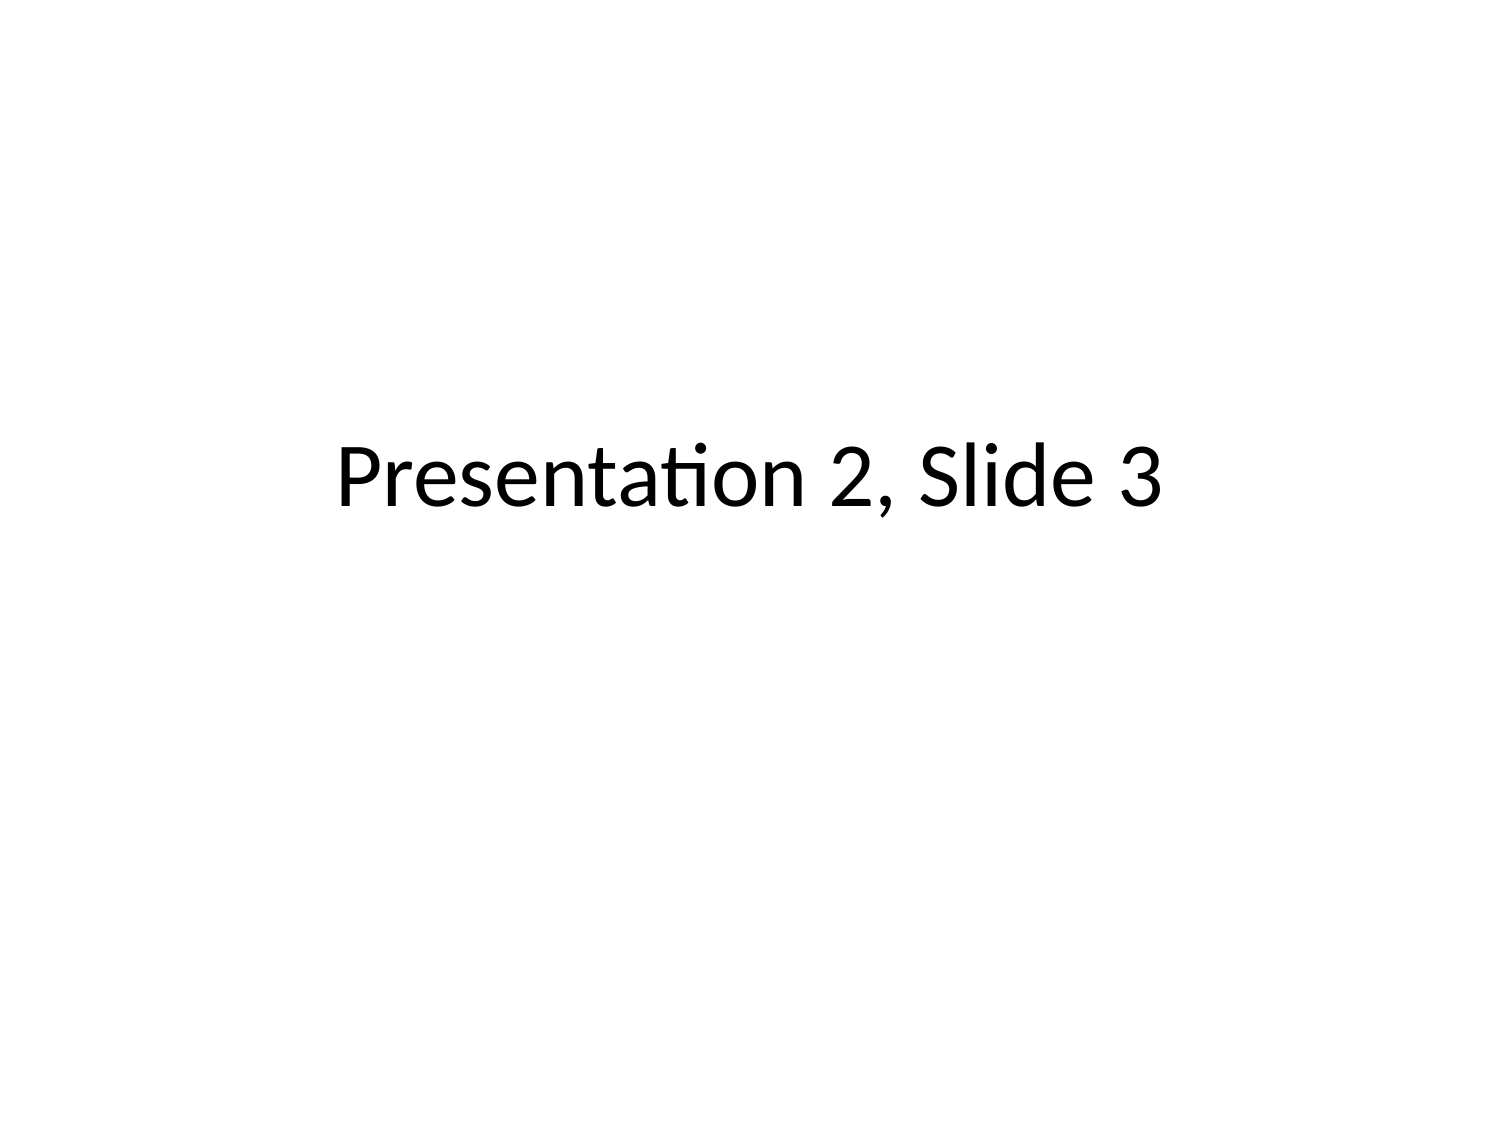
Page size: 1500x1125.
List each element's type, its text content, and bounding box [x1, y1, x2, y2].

title Presentation 2, Slide 3 [112, 349, 1388, 591]
